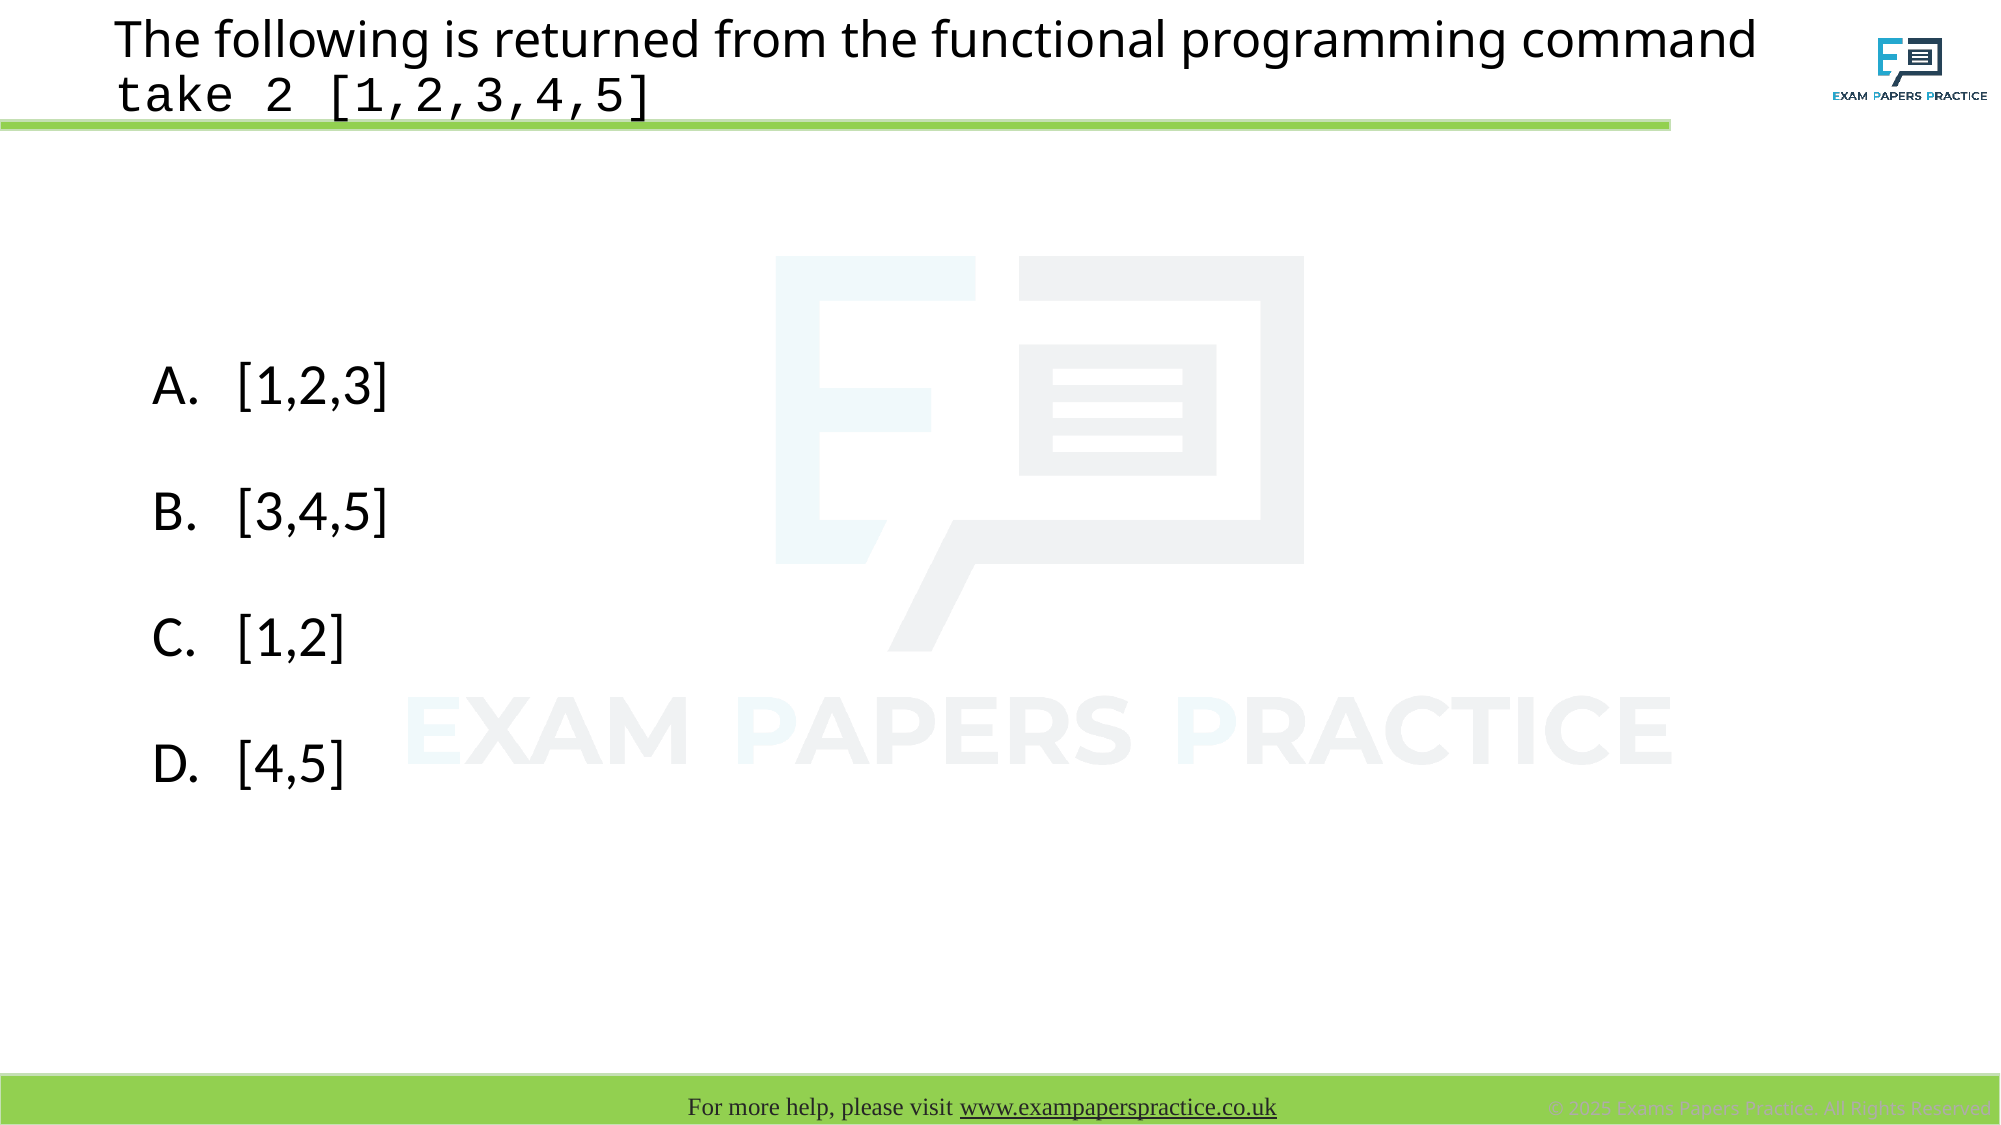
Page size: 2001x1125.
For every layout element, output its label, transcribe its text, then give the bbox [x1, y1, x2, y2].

list [1,2,3] [3,4,5] [1,2] [4,5] [137, 304, 1863, 1018]
title The following is returned from the functional programming command take 2 [1,2,3,4,5] [99, 0, 2000, 178]
